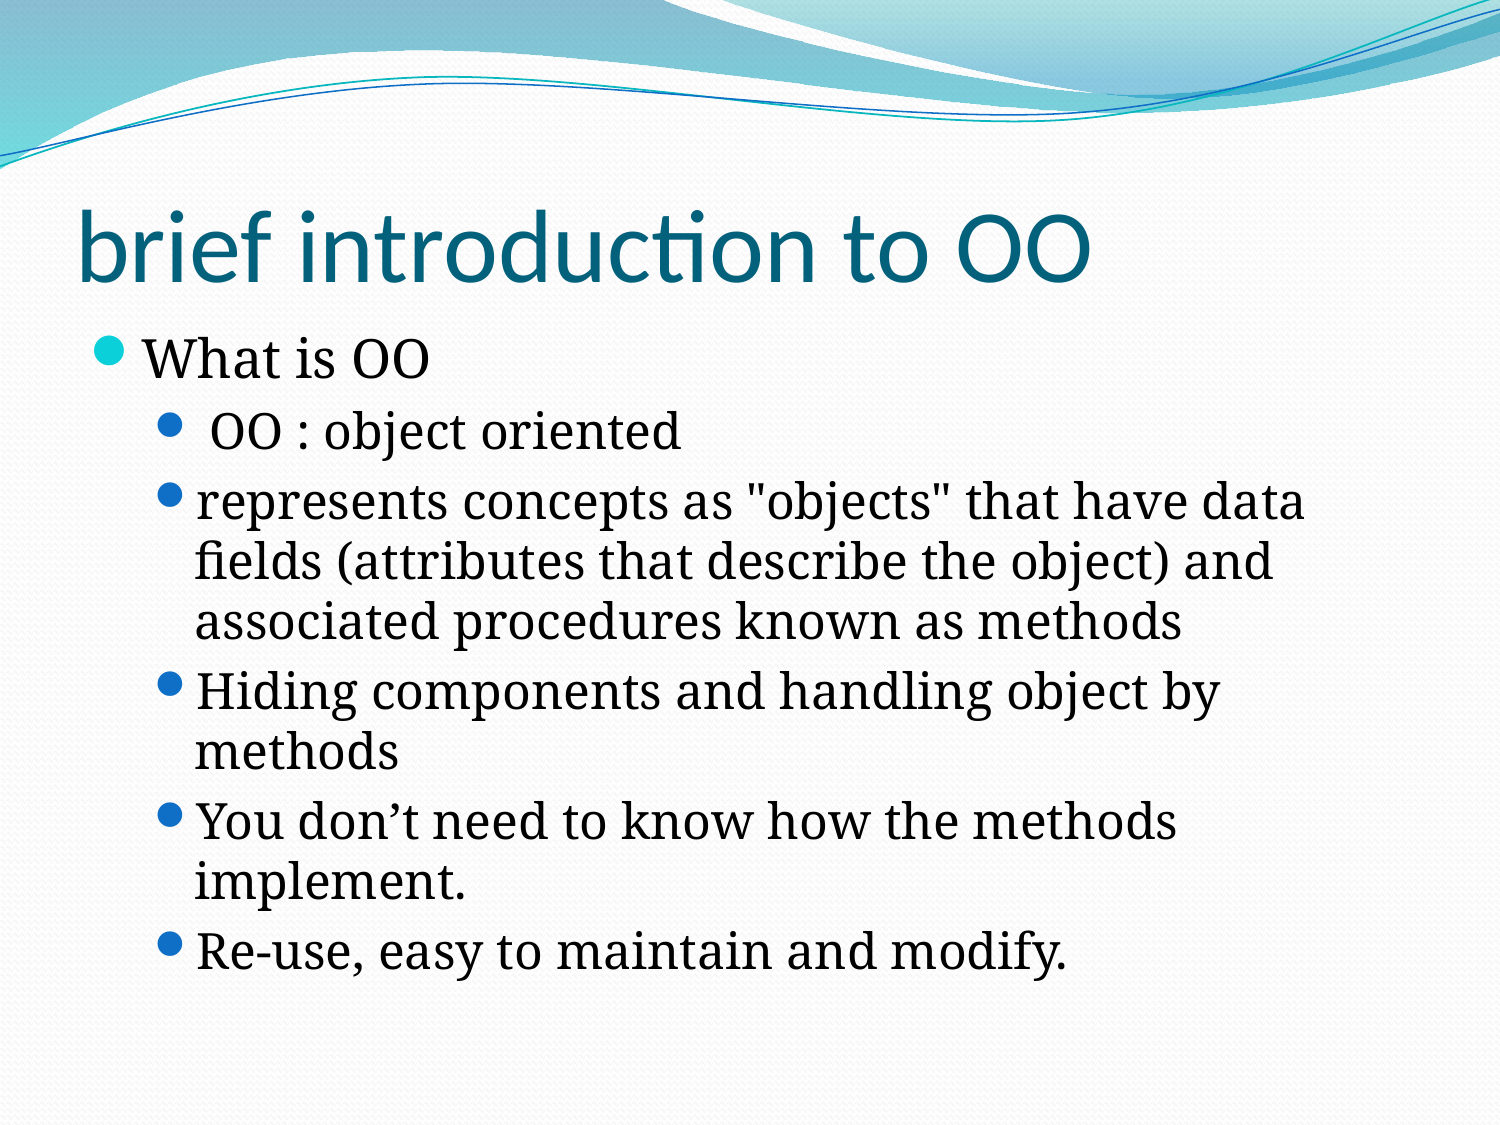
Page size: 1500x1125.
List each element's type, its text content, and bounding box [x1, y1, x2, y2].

list What is OO OO : object oriented represents concepts as "objects" that have data fields (attributes that describe the object) and associated procedures known as methods Hiding components and handling object by methods You don’t need to know how the methods implement. Re-use, easy to maintain and modify. [75, 317, 1425, 1038]
title brief introduction to OO [75, 115, 1425, 303]
